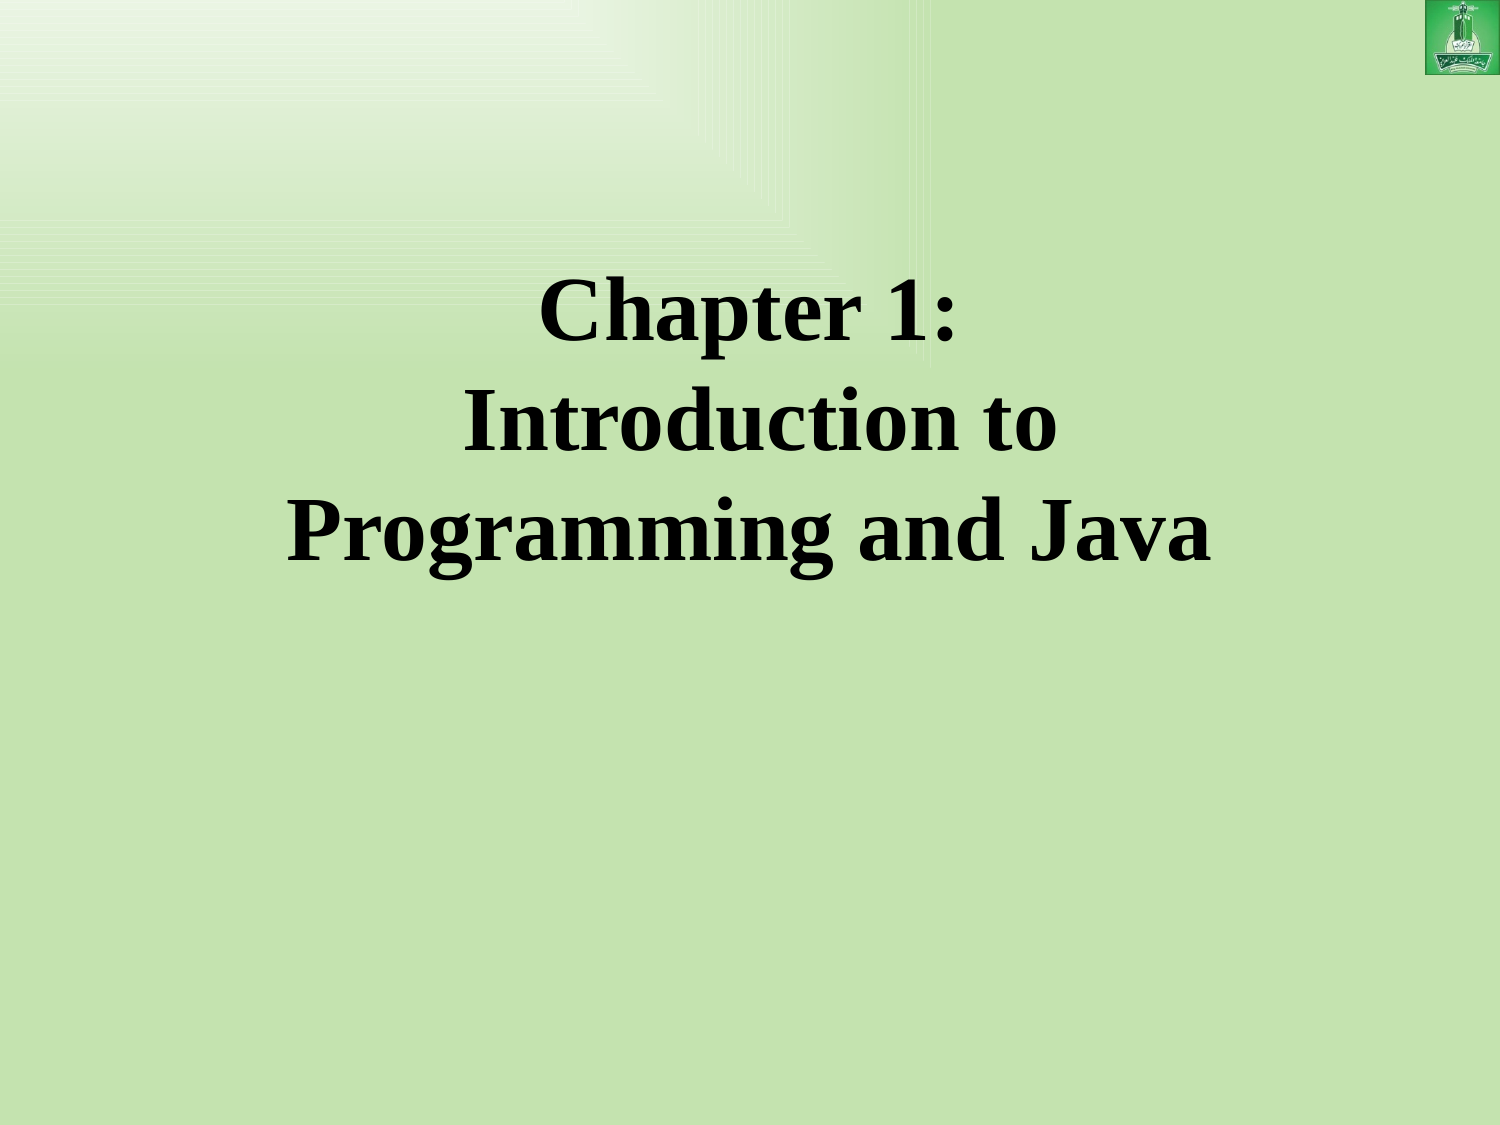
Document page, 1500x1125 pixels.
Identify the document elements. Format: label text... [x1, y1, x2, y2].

picture [1425, 0, 1500, 75]
title Chapter 1: Introduction to Programming and Java [112, 247, 1388, 580]
